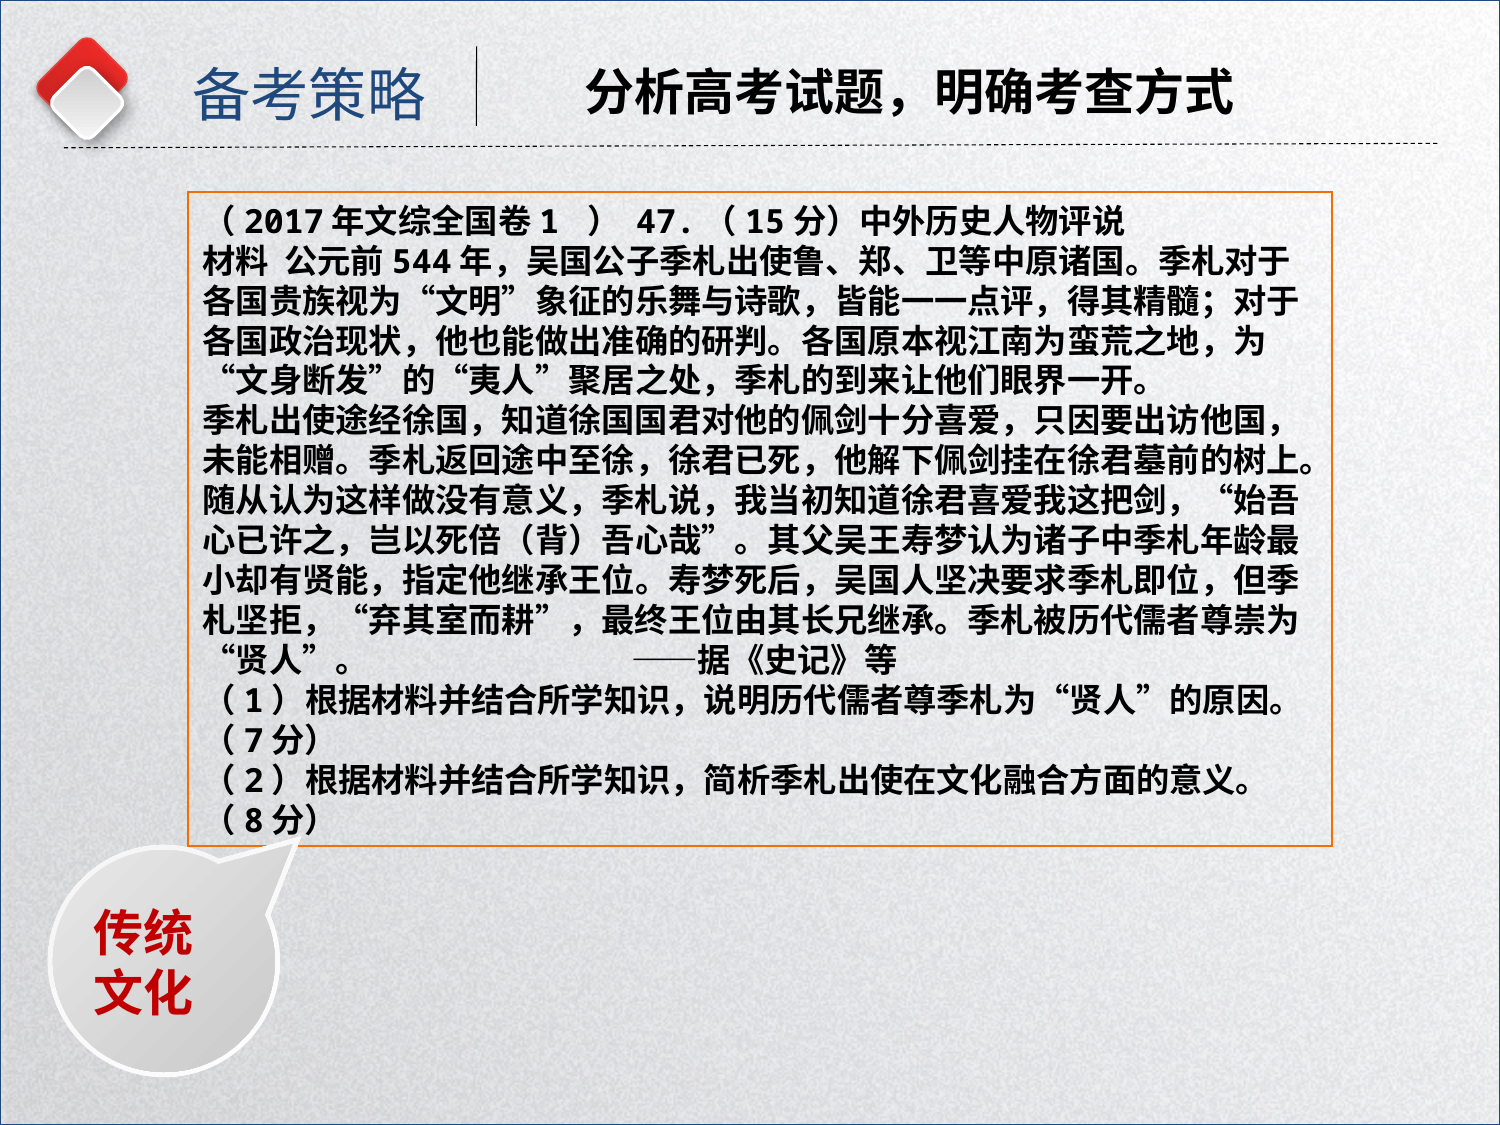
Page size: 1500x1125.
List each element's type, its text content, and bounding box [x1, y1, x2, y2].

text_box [73, 786, 306, 1089]
text_box （2017年文综全国卷1 ） 47.（15分）中外历史人物评说 材料 公元前544年，吴国公子季札出使鲁、郑、卫等中原诸国。季札对于各国贵族视为“文明”象征的乐舞与诗歌，皆能一一点评，得其精髓；对于各国政治现状，他也能做出准确的研判。各国原本视江南为蛮荒之地，为“文身断发”的“夷人”聚居之处，季札的到来让他们眼界一开。 季札出使途经徐国，知道徐国国君对他的佩剑十分喜爱，只因要出访他国，未能相赠。季札返回途中至徐，徐君已死，他解下佩剑挂在徐君墓前的树上。随从认为这样做没有意义，季札说，我当初知道徐君喜爱我这把剑，“始吾心已许之，岂以死倍（背）吾心哉”。其父吴王寿梦认为诸子中季札年龄最小却有贤能，指定他继承王位。寿梦死后，吴国人坚决要求季札即位，但季札坚拒，“弃其室而耕”，最终王位由其长兄继承。季札被历代儒者尊崇为“贤人”。 ——据《史记》等 （1）根据材料并结合所学知识，说明历代儒者尊季札为“贤人”的原因。（7分） （2）根据材料并结合所学知识，简析季札出使在文化融合方面的意义。（8分） [187, 191, 1333, 847]
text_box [63, 143, 1439, 148]
text_box 分析高考试题，明确考查方式 [569, 53, 1250, 129]
picture [1, 1, 1499, 1124]
text_box [37, 38, 127, 104]
text_box 备考策略 [143, 50, 475, 136]
text_box [51, 67, 123, 139]
